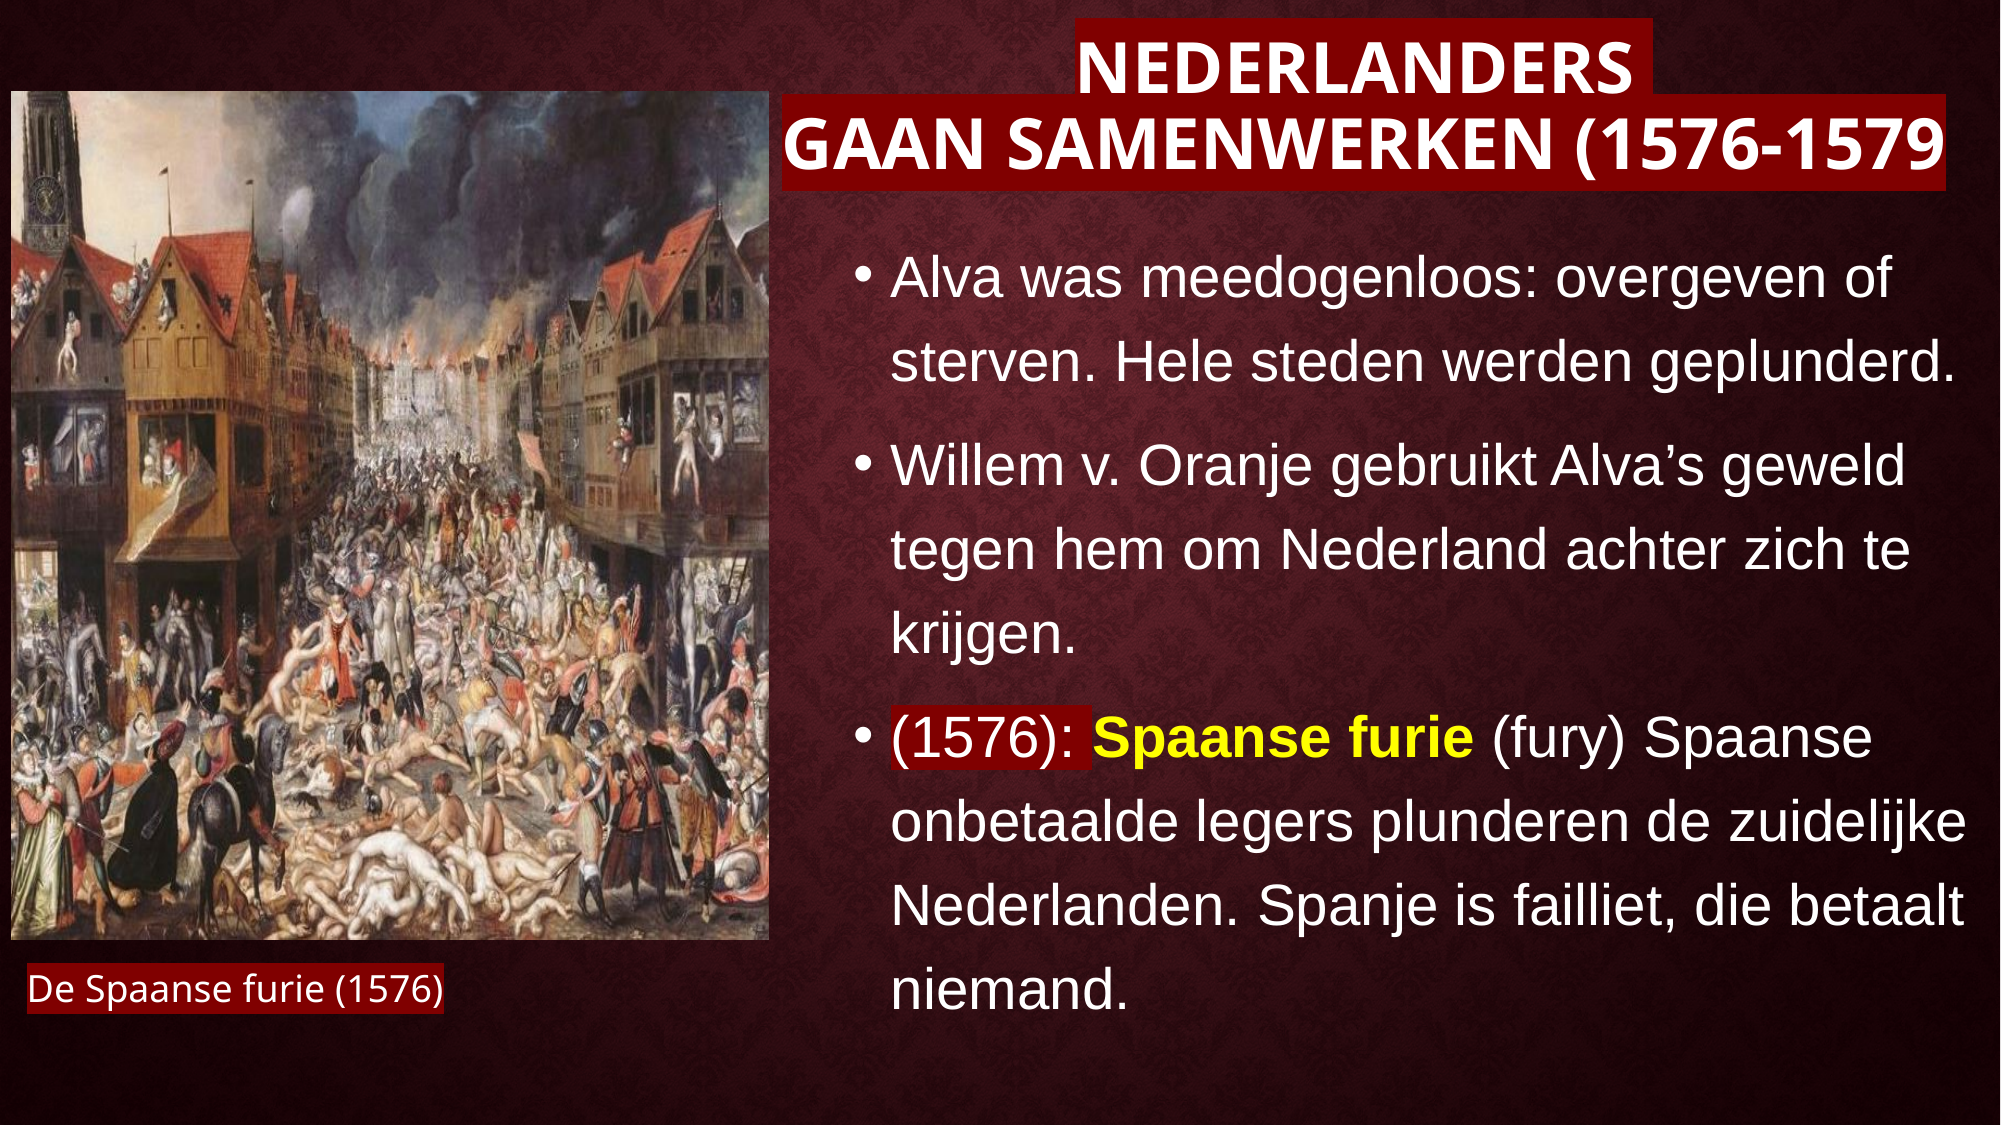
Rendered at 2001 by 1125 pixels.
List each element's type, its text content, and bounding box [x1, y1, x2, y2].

picture [11, 91, 770, 941]
title Nederlanders gaan samenwerken (1576-1579 [739, 0, 1989, 218]
list Alva was meedogenloos: overgeven of sterven. Hele steden werden geplunderd. Willem v. Oranje gebruikt Alva’s geweld tegen hem om Nederland achter zich te krijgen. (1576): Spaanse furie (fury) Spaanse onbetaalde legers plunderen de zuidelijke Nederlanden. Spanje is failliet, die betaalt niemand. [838, 217, 2000, 1104]
text_box De Spaanse furie (1576) [11, 957, 634, 1018]
